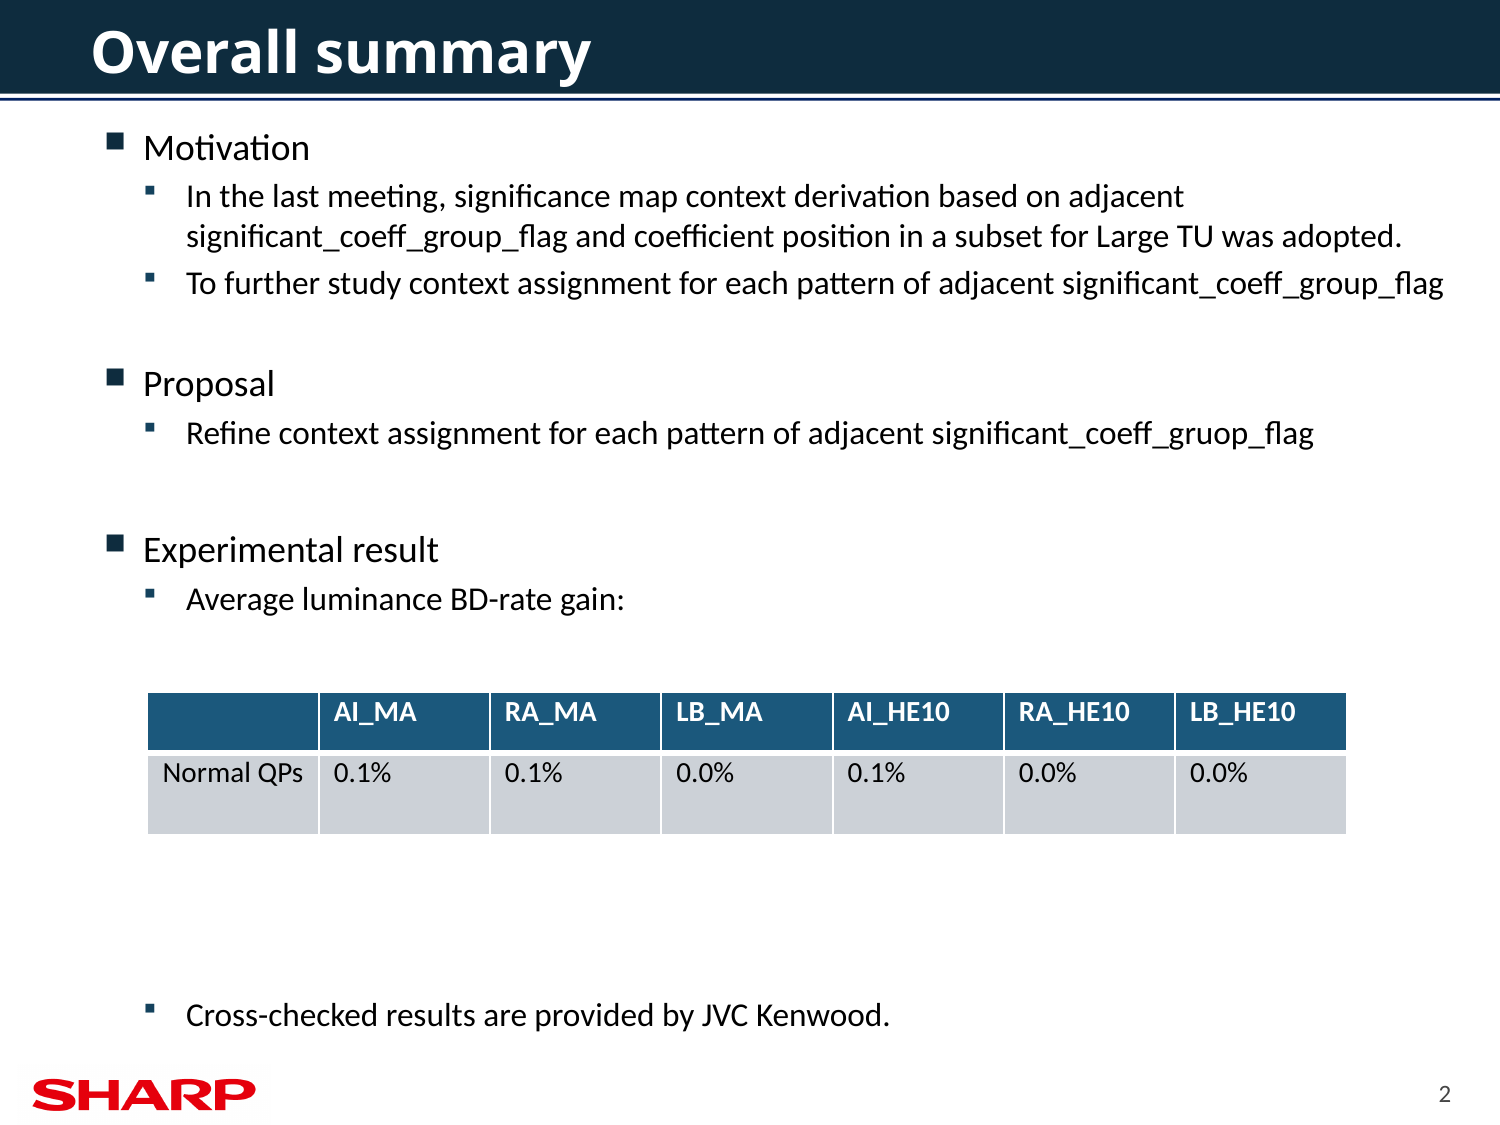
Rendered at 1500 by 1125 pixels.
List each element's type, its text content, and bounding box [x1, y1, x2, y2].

table_header RA_MA [491, 693, 660, 750]
table_cell 0.0% [1176, 756, 1346, 834]
table_header AI_HE10 [834, 693, 1003, 750]
picture [17, 1064, 271, 1125]
table_cell 0.0% [1005, 756, 1174, 834]
table_cell 0.1% [834, 756, 1003, 834]
list Motivation In the last meeting, significance map context derivation based on adjacent significant_coeff_group_flag and coefficient position in a subset for Large TU was adopted. To further study context assignment for each pattern of adjacent significant_coeff_group_flag Proposal Refine context assignment for each pattern of adjacent significant_coeff_gruop_flag Experimental result Average luminance BD-rate gain: Cross-checked results are provided by JVC Kenwood. [74, 107, 1465, 1080]
table_header RA_HE10 [1005, 693, 1174, 750]
table_cell 0.0% [662, 756, 832, 834]
title Overall summary [74, 15, 1426, 85]
table_cell 0.1% [320, 756, 489, 834]
table_cell 0.1% [491, 756, 660, 834]
table_cell Normal QPs [148, 756, 318, 834]
table_header [148, 693, 318, 750]
table_header LB_MA [662, 693, 832, 750]
table_header LB_HE10 [1176, 693, 1346, 750]
slide_number 2 [1345, 1062, 1467, 1108]
table_header AI_MA [320, 693, 489, 750]
